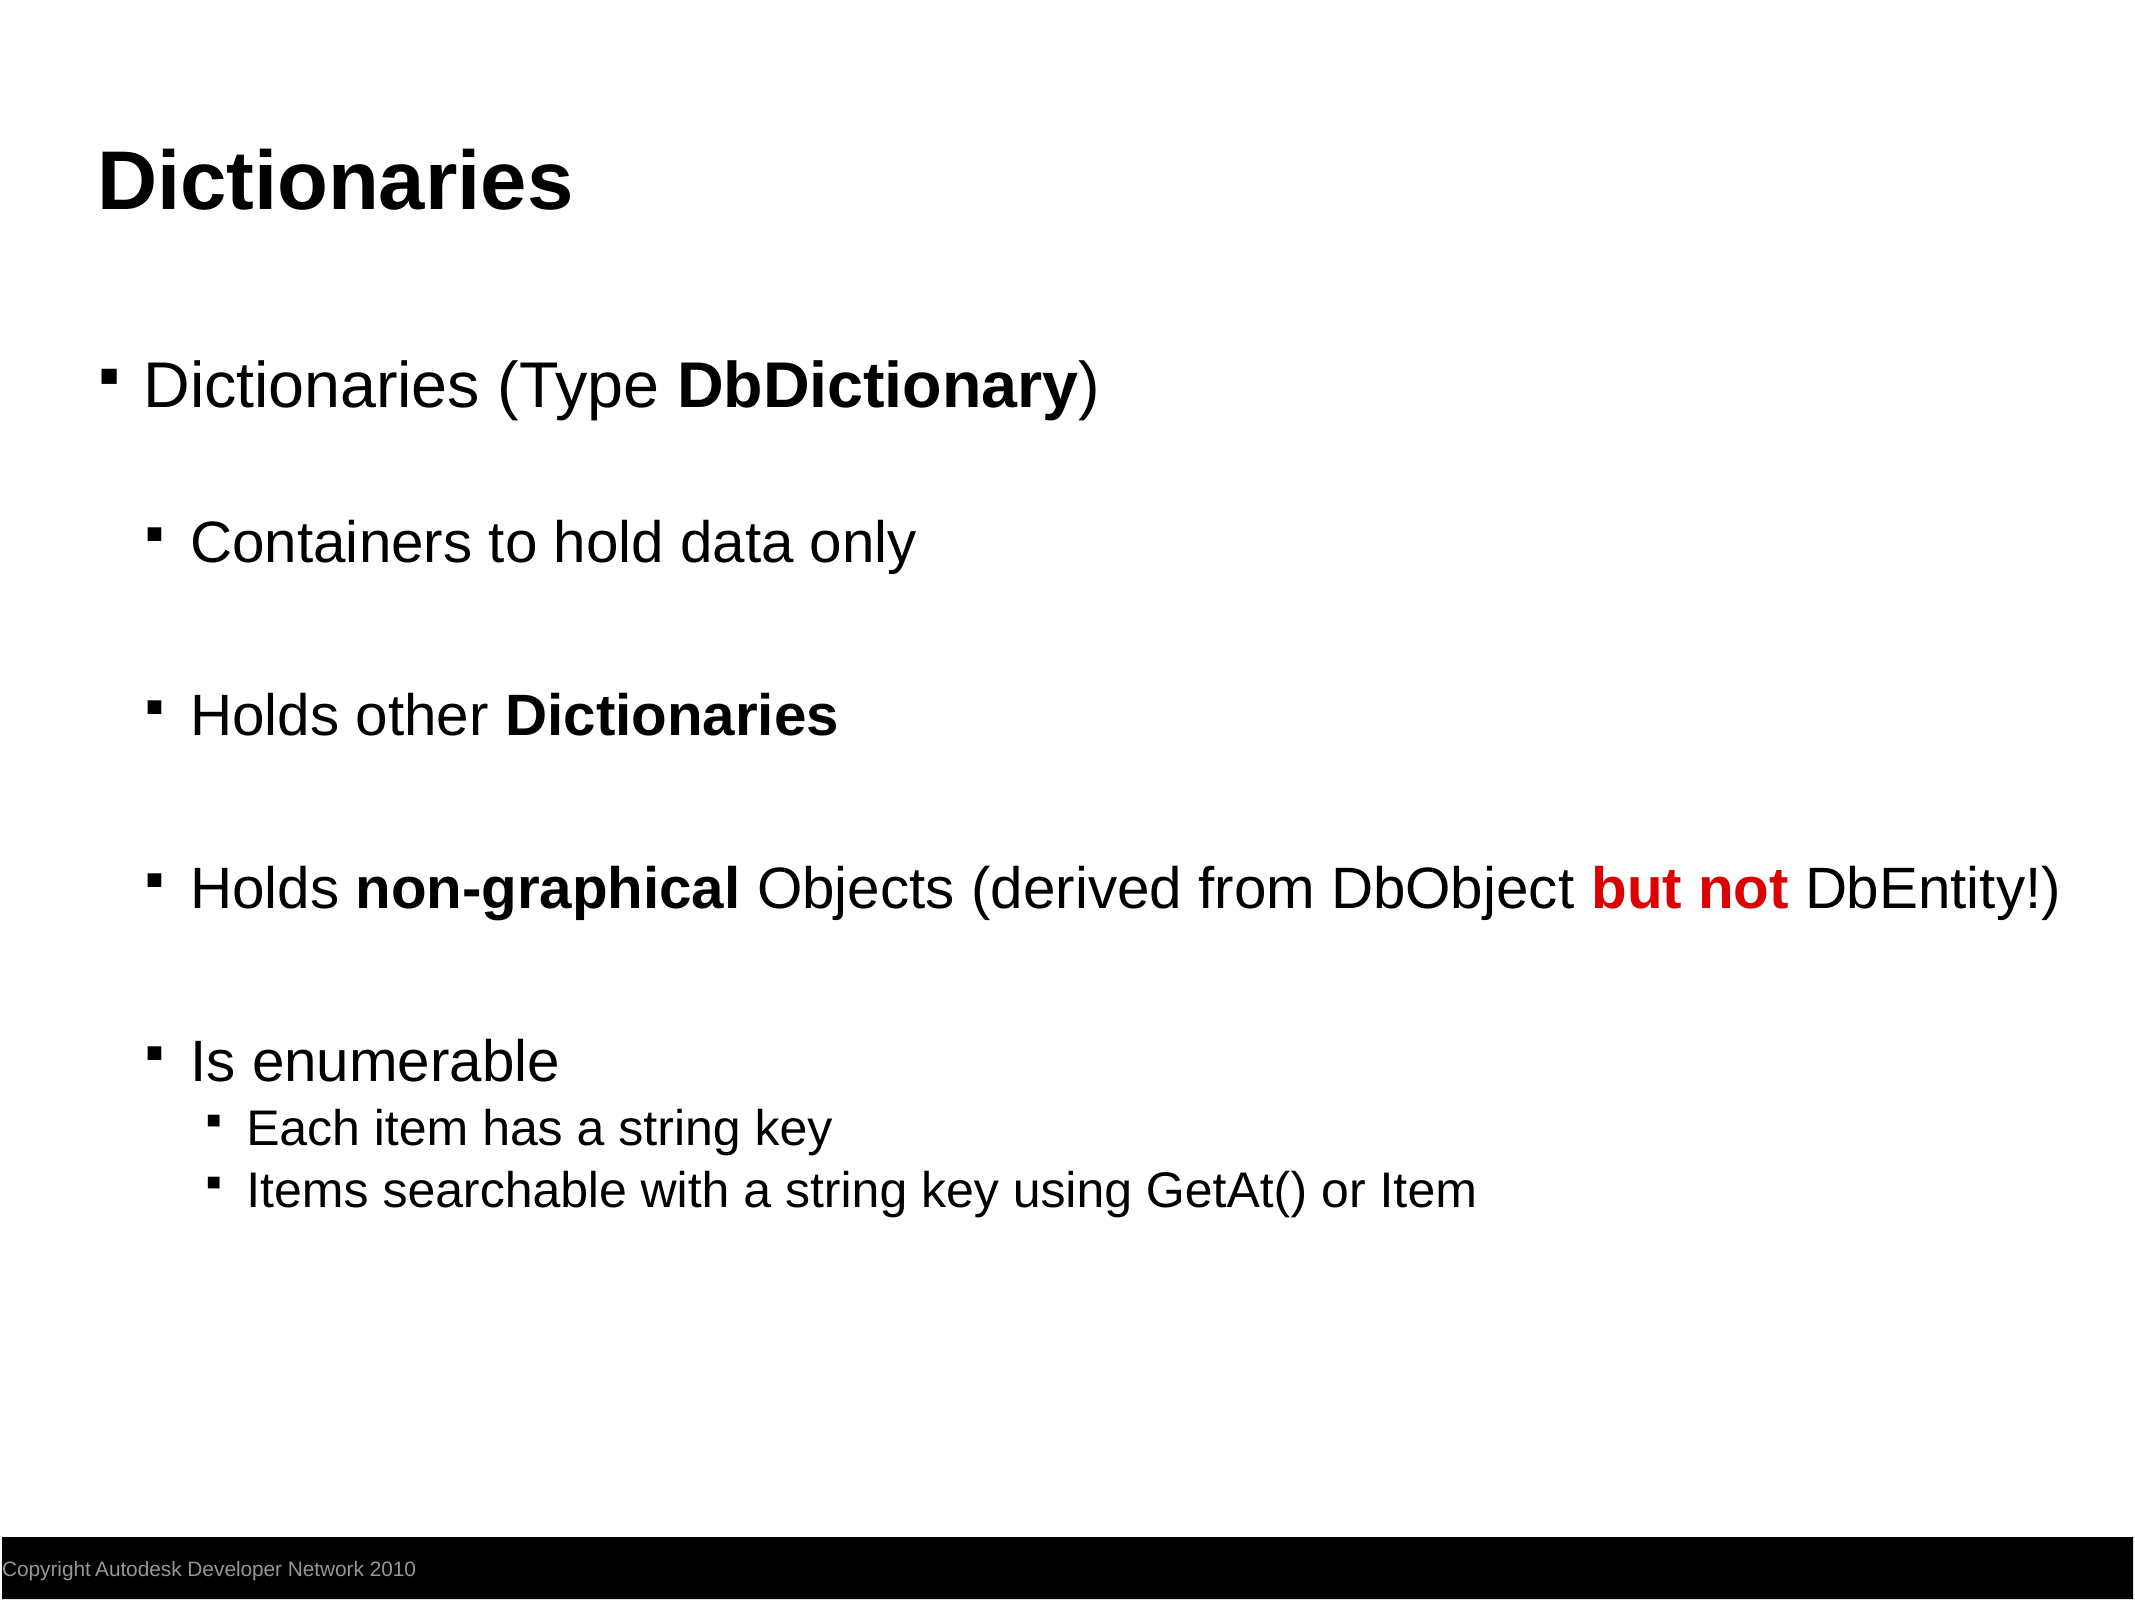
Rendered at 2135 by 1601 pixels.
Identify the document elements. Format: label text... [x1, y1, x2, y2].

title Dictionaries [96, 59, 2028, 293]
list Dictionaries (Type DbDictionary) Containers to hold data only Holds other Dictionaries Holds non-graphical Objects (derived from DbObject but not DbEntity!) Is enumerable Each item has a string key Items searchable with a string key using GetAt() or Item [96, 351, 2084, 1452]
